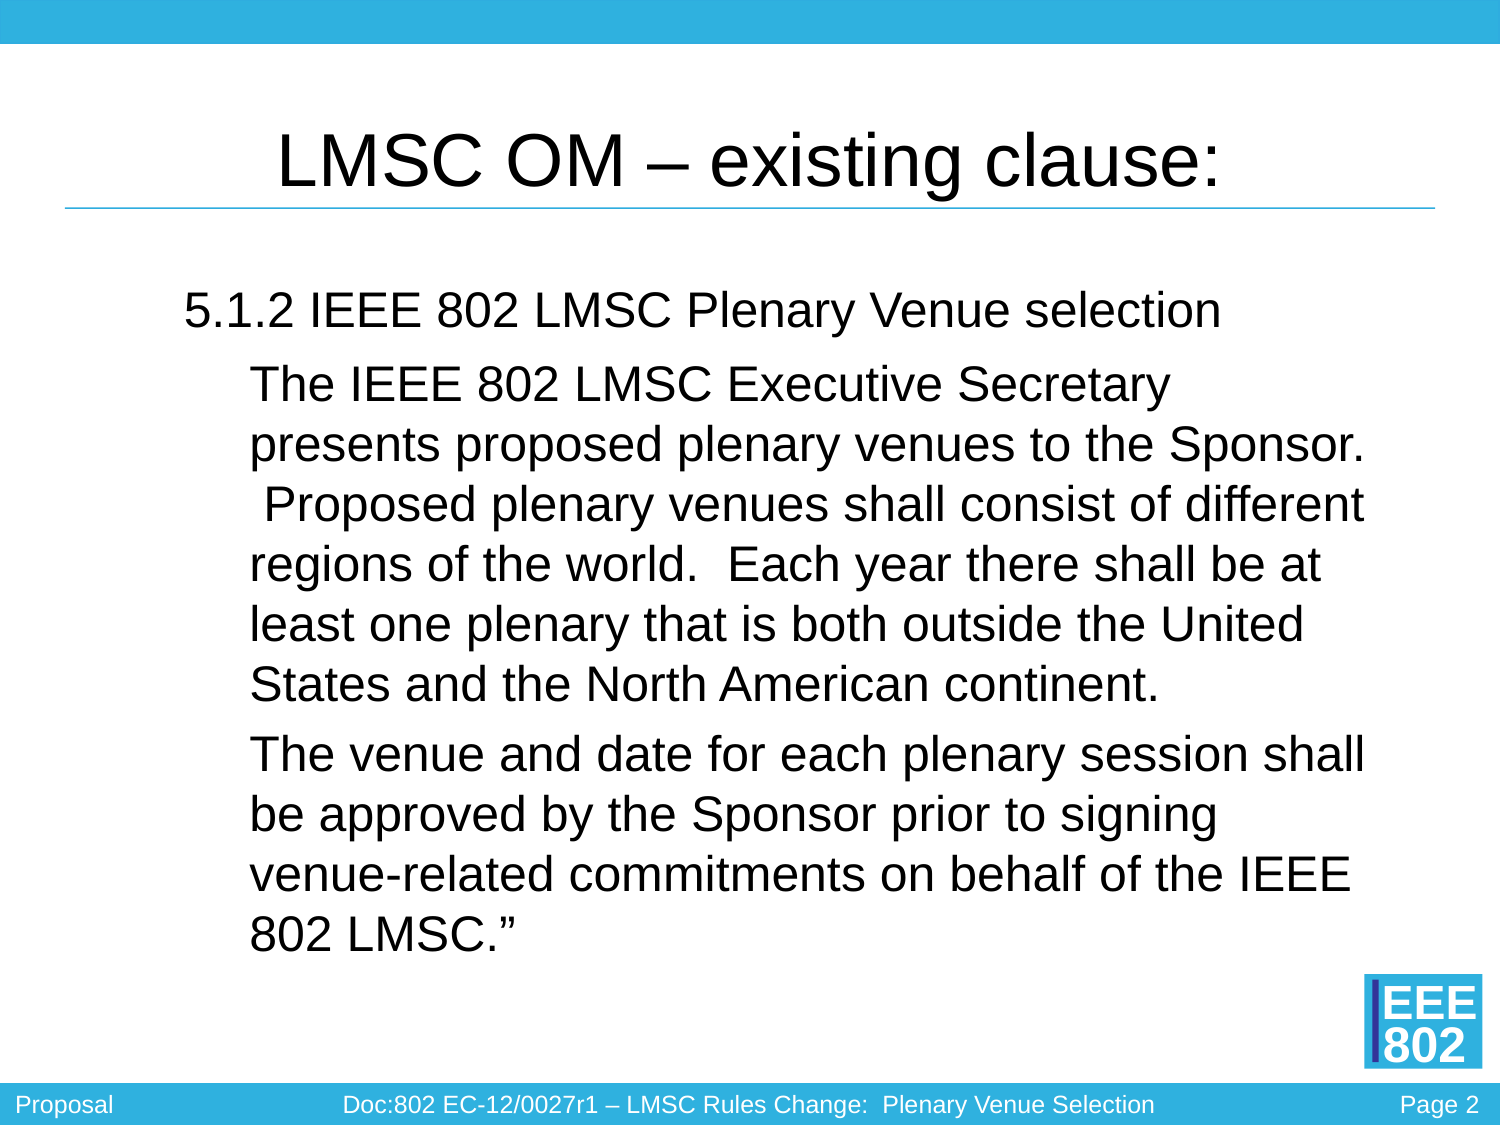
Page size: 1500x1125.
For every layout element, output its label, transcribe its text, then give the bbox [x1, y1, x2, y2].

list 5.1.2 IEEE 802 LMSC Plenary Venue selection The IEEE 802 LMSC Executive Secretary presents proposed plenary venues to the Sponsor. Proposed plenary venues shall consist of different regions of the world. Each year there shall be at least one plenary that is both outside the United States and the North American continent. The venue and date for each plenary session shall be approved by the Sponsor prior to signing venue-related commitments on behalf of the IEEE 802 LMSC.” [112, 262, 1388, 1001]
title LMSC OM – existing clause: [112, 112, 1388, 213]
